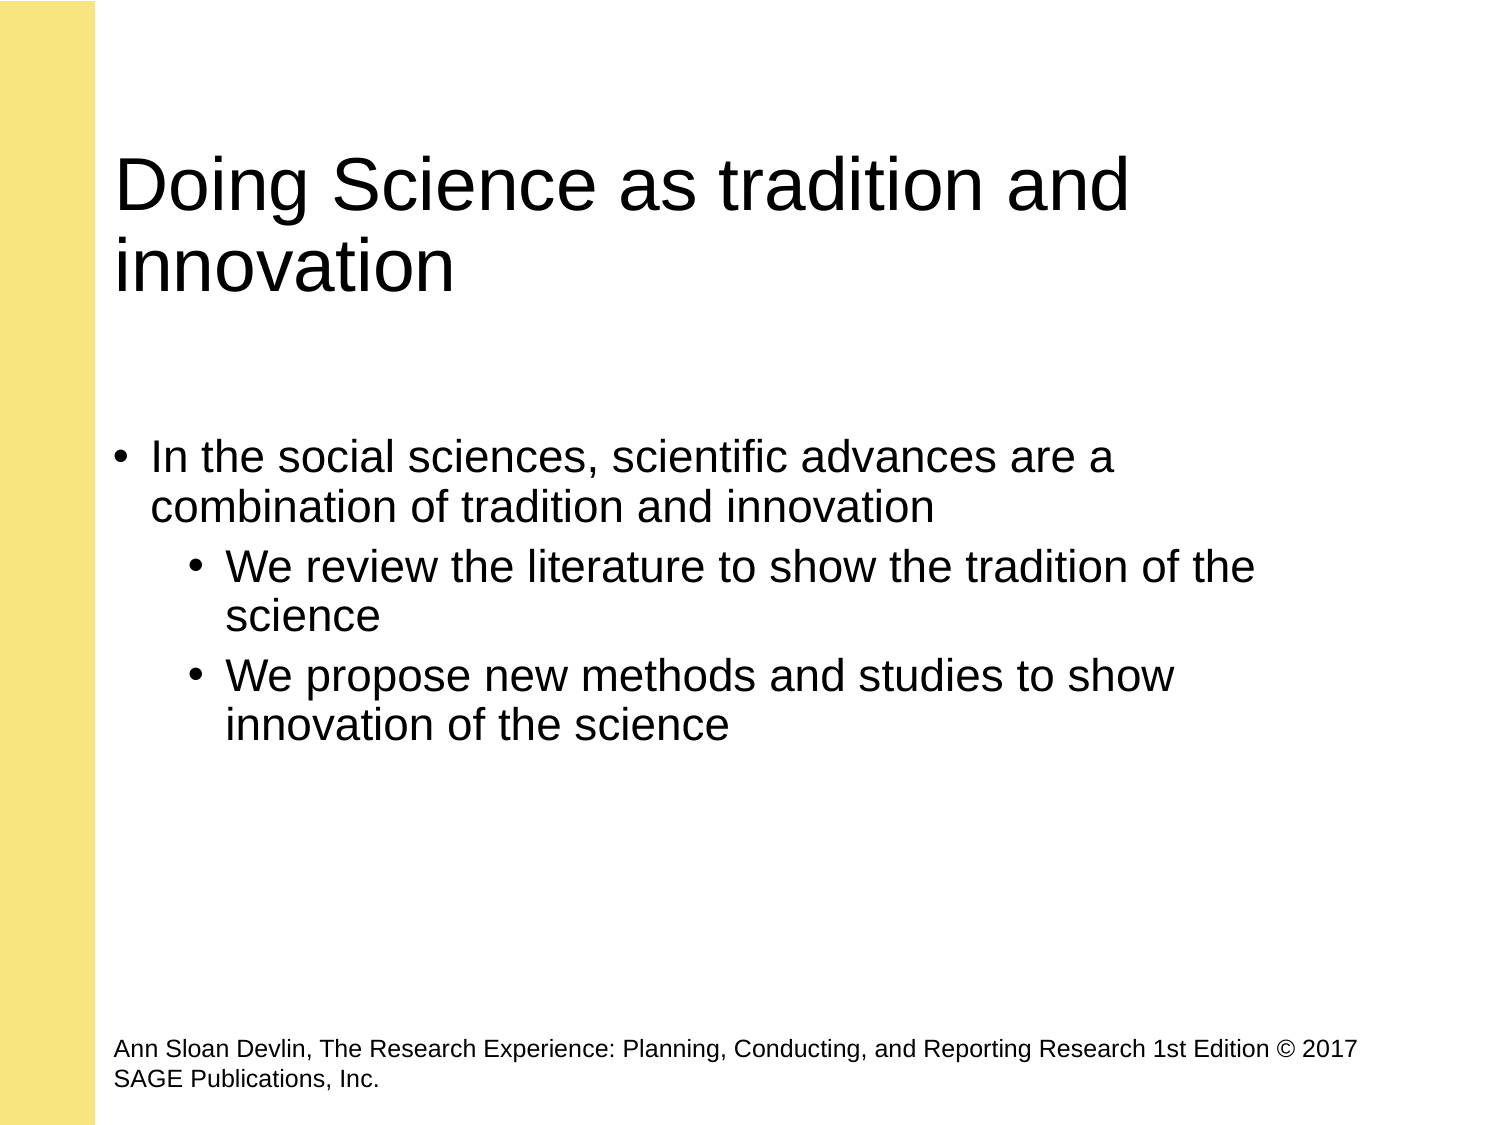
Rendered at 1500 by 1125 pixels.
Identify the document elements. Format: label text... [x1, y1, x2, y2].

picture [0, 1, 96, 1125]
list In the social sciences, scientific advances are a combination of tradition and innovation We review the literature to show the tradition of the science We propose new methods and studies to show innovation of the science [97, 425, 1336, 776]
title Doing Science as tradition and innovation [99, 135, 1171, 319]
